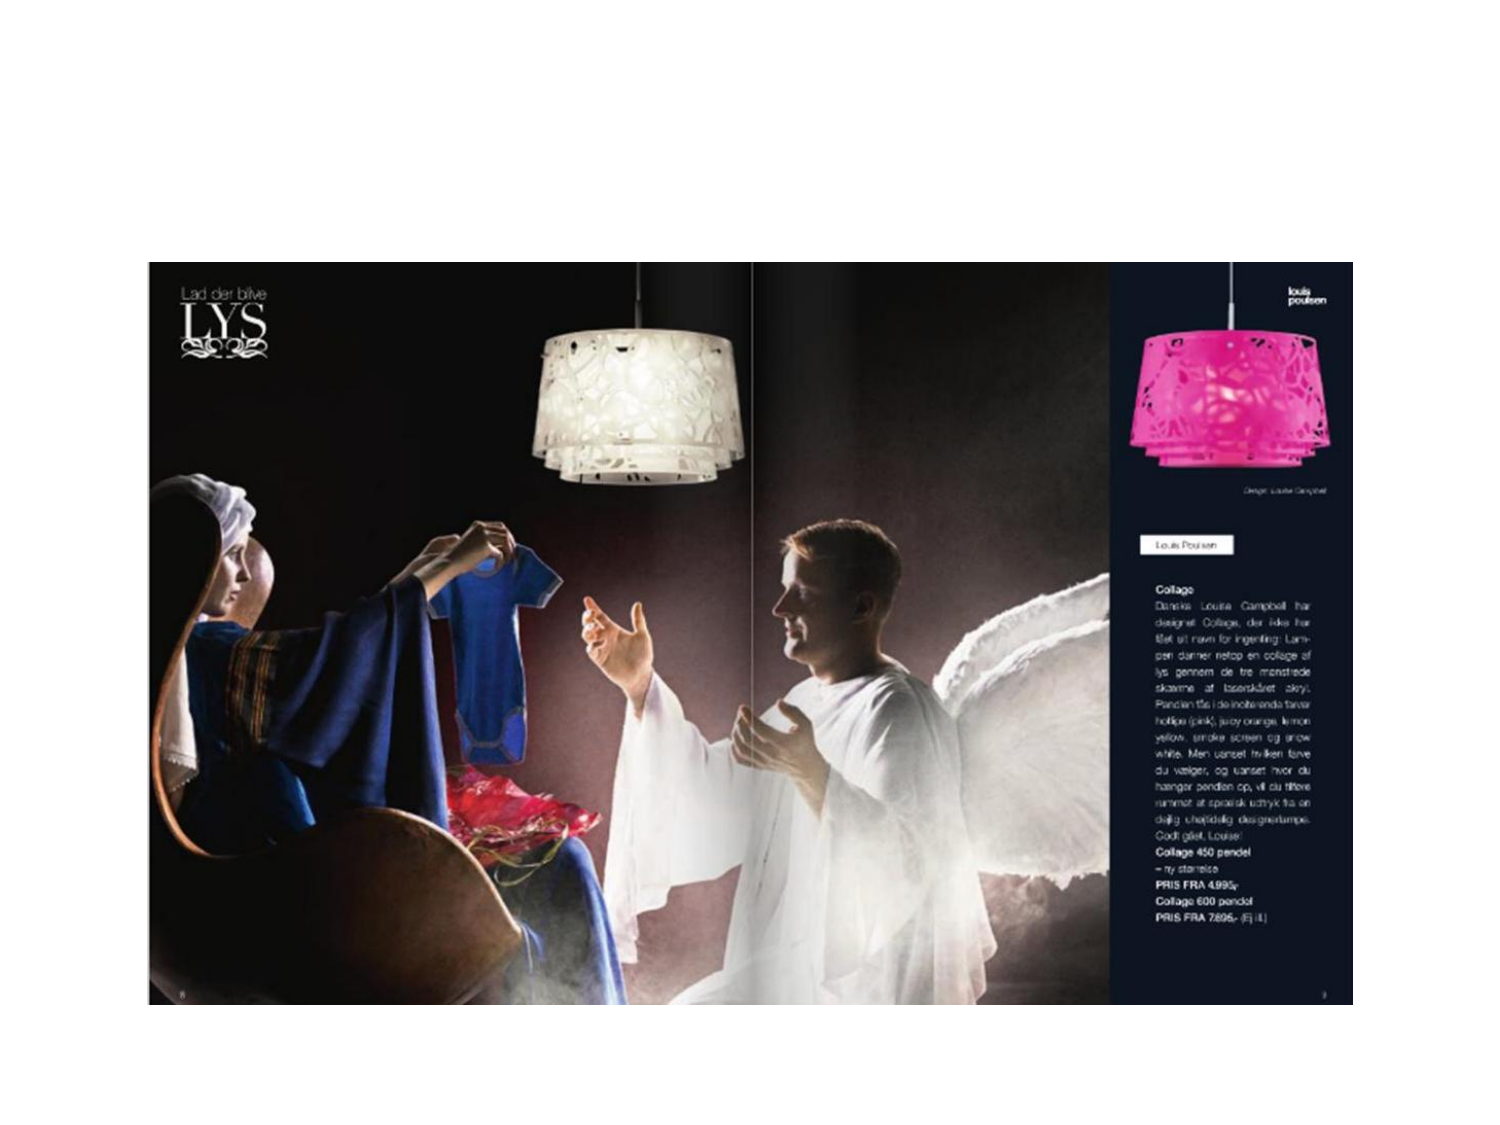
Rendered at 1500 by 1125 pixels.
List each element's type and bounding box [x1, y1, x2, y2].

list [74, 262, 1426, 1006]
